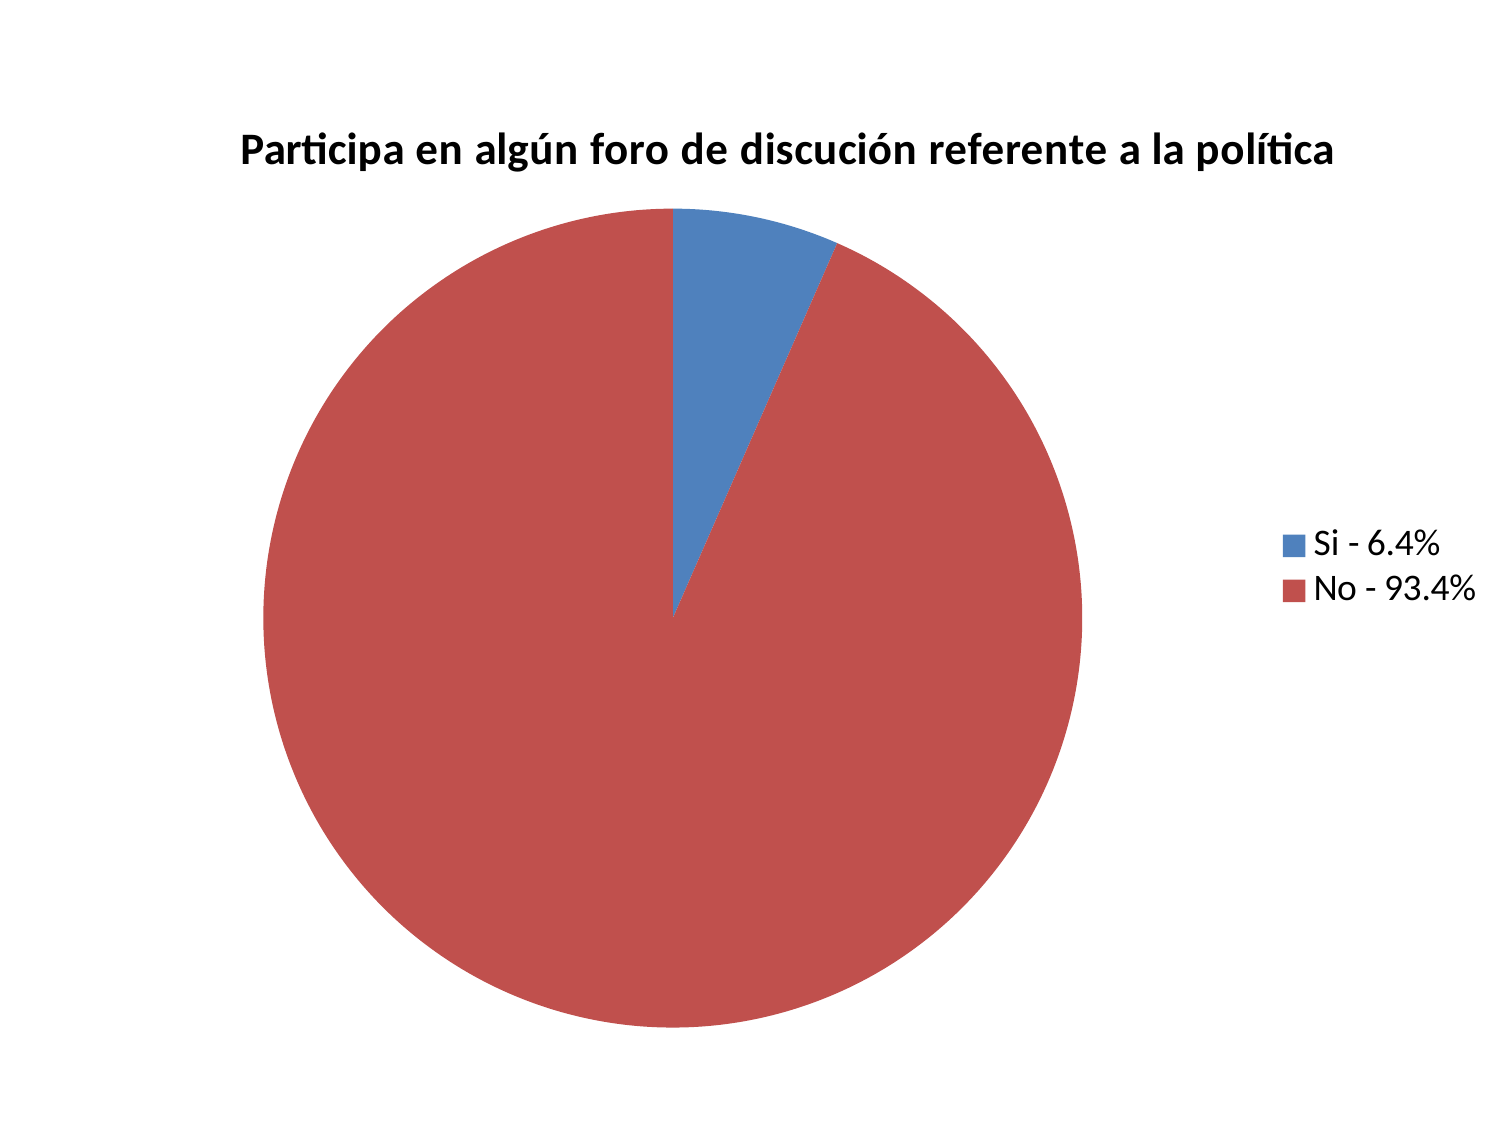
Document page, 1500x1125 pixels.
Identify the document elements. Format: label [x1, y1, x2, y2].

chart [74, 89, 1500, 1047]
